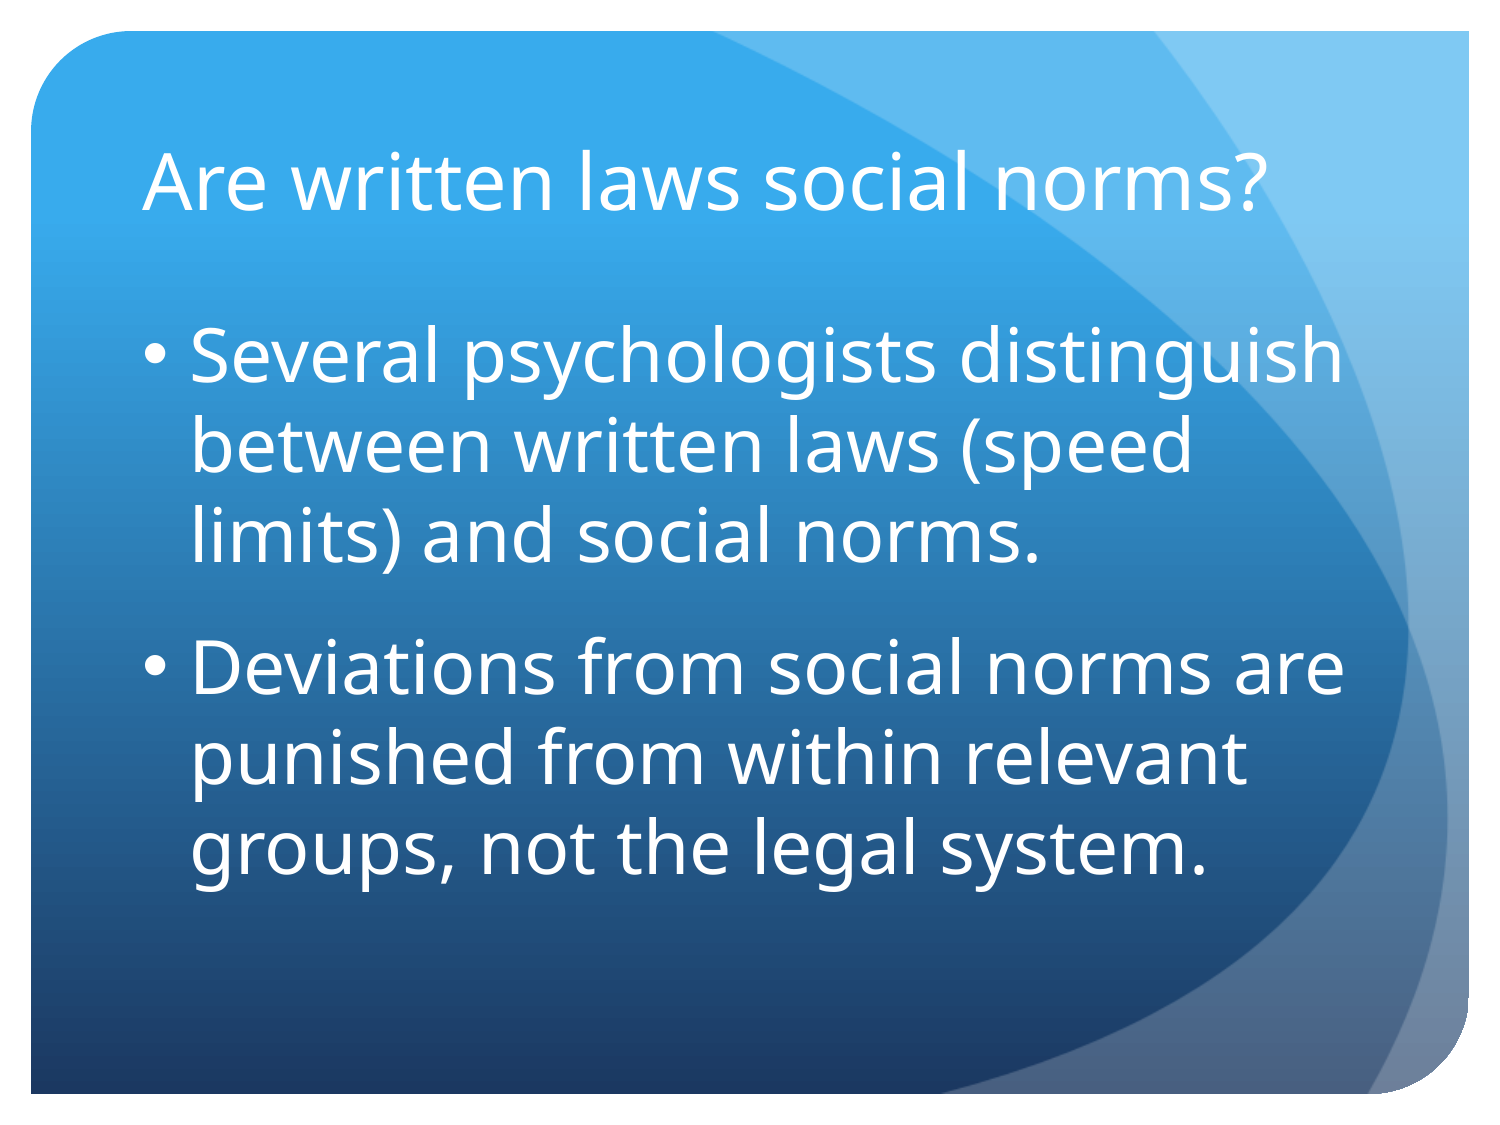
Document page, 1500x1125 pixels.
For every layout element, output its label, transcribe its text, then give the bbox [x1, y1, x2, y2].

list Several psychologists distinguish between written laws (speed limits) and social norms. Deviations from social norms are punished from within relevant groups, not the legal system. [127, 299, 1372, 991]
picture [24, 30, 1473, 1094]
title Are written laws social norms? [127, 62, 1372, 234]
